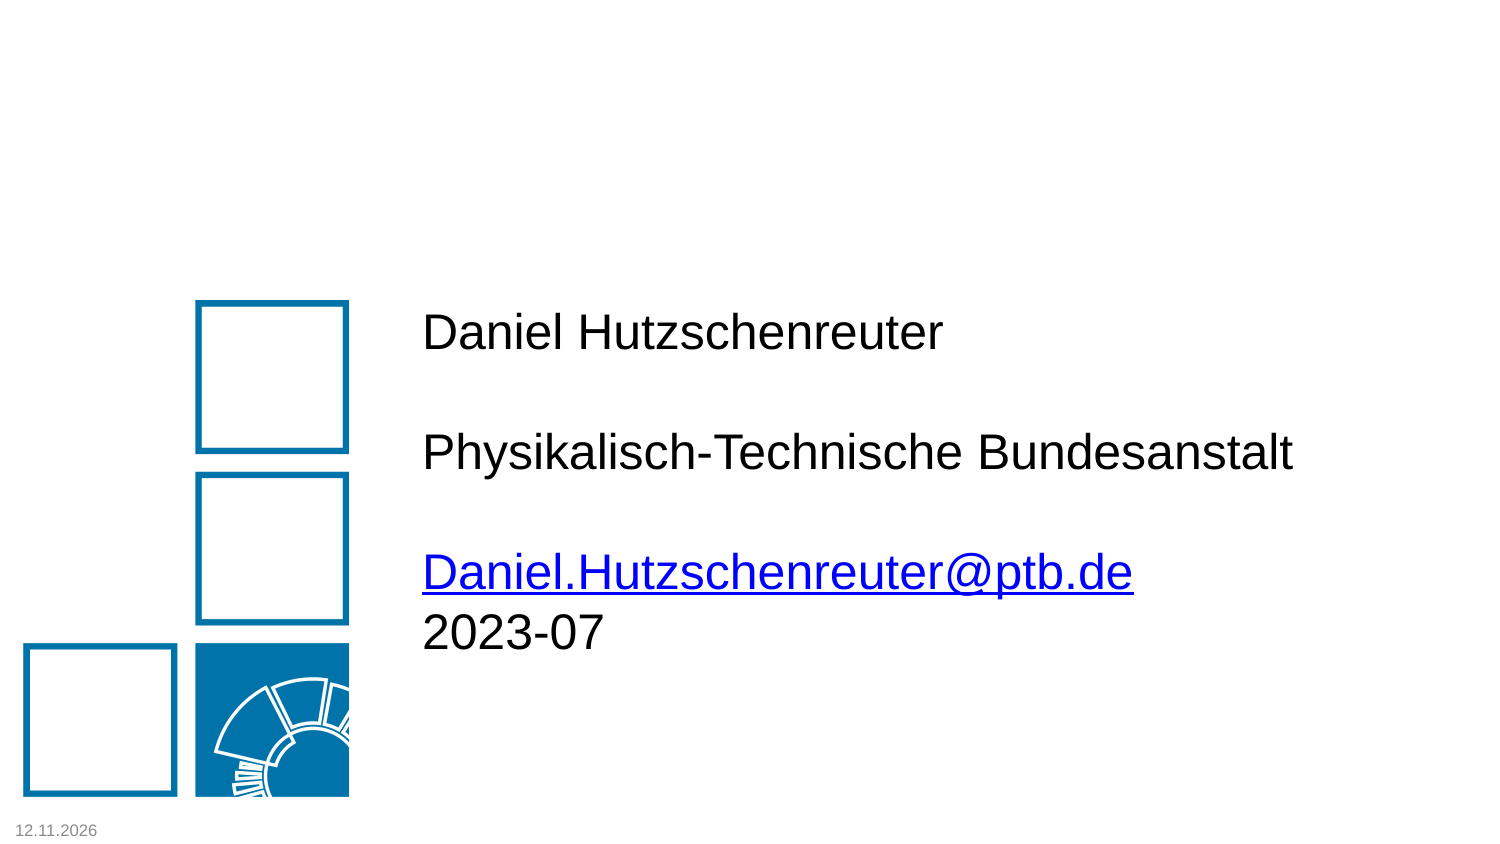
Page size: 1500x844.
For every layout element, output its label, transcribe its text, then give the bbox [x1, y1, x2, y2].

picture [242, 791, 265, 797]
picture [342, 722, 349, 738]
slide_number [0, 815, 650, 844]
picture [272, 678, 327, 728]
picture [31, 650, 170, 790]
picture [323, 683, 349, 731]
picture [233, 762, 263, 797]
picture [215, 687, 349, 797]
picture [23, 300, 349, 797]
picture [202, 307, 342, 447]
picture [202, 479, 342, 619]
text_box Daniel Hutzschenreuter Physikalisch-Technische Bundesanstalt Daniel.Hutzschenreuter@ptb.de 2023-07 [407, 291, 1353, 667]
